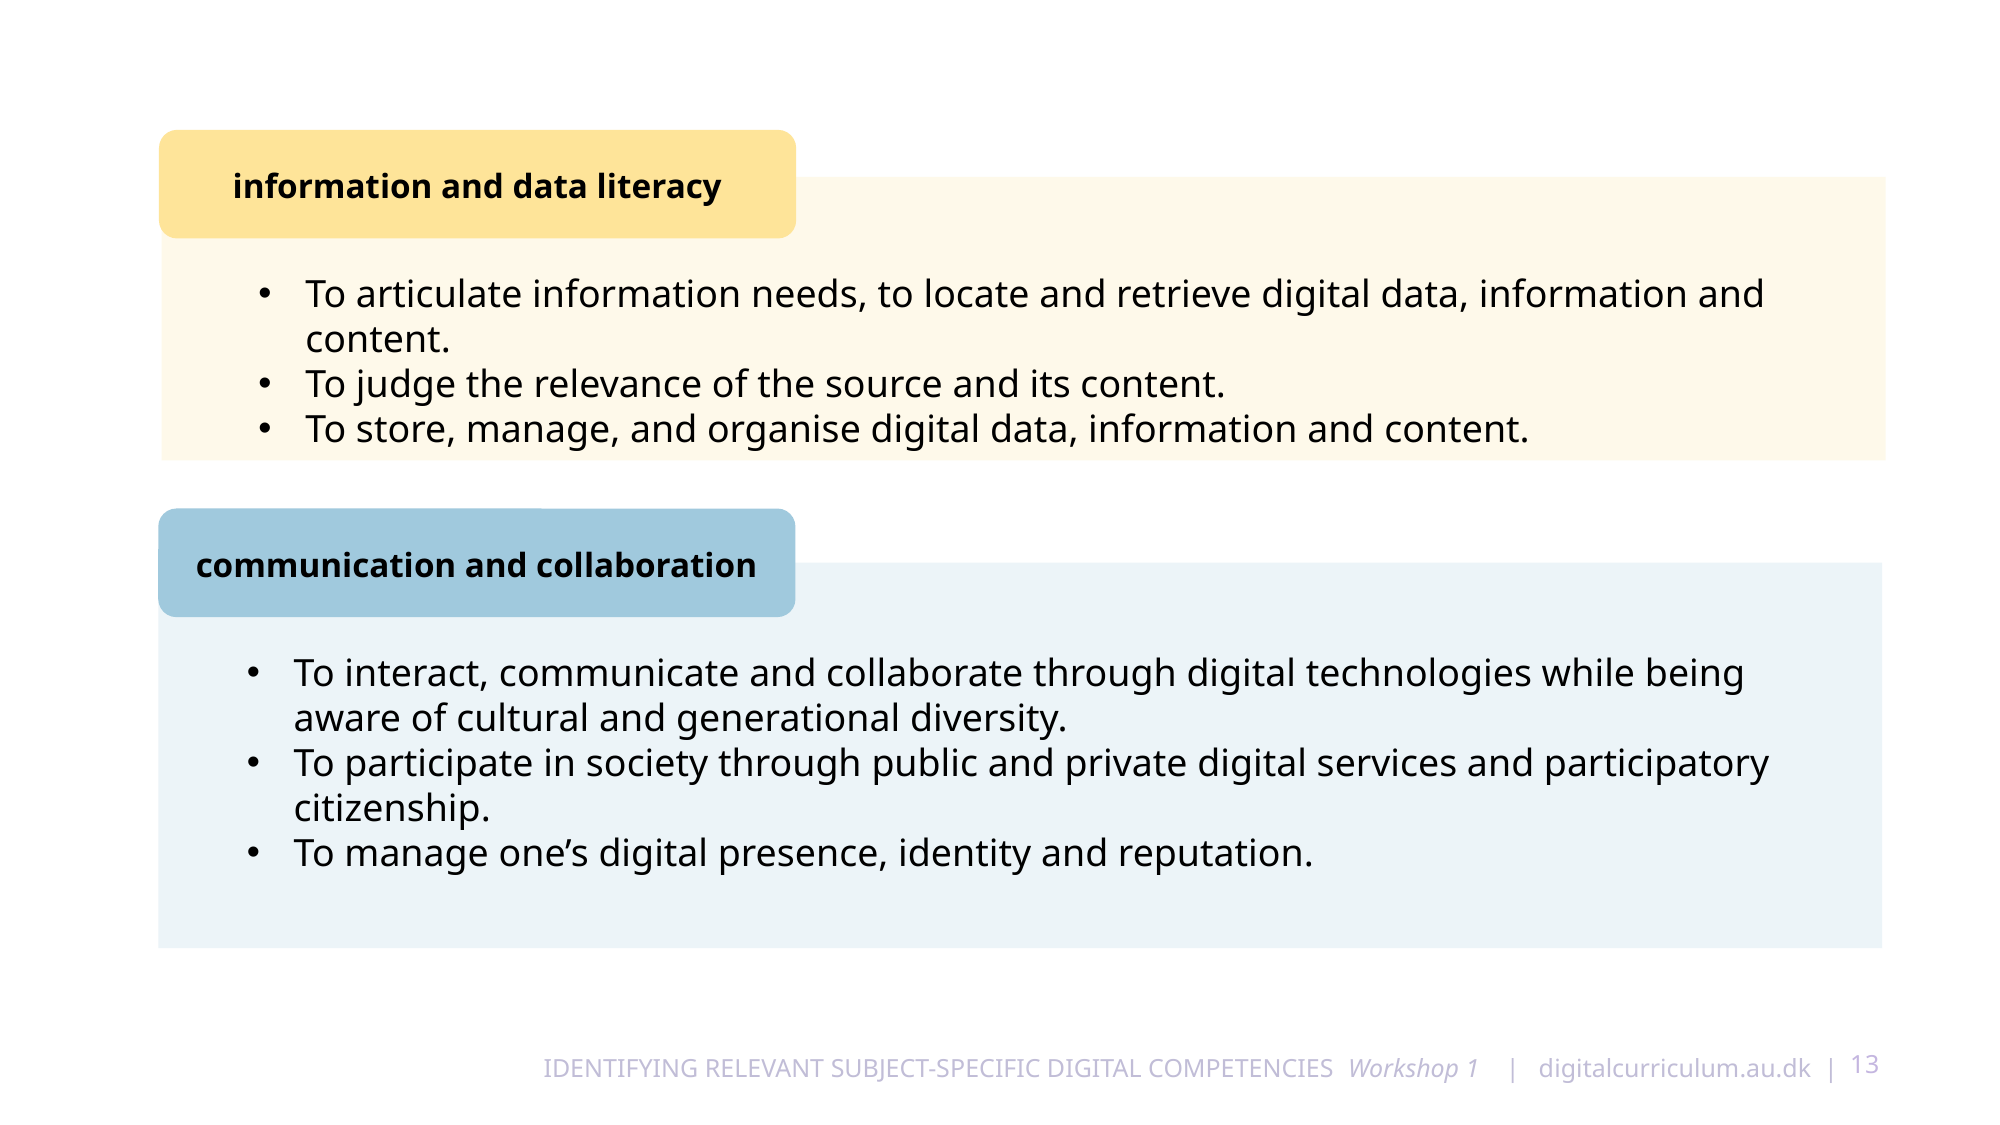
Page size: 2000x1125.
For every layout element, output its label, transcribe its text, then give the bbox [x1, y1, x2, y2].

text_box To articulate information needs, to locate and retrieve digital data, information and content. To judge the relevance of the source and its content. To store, manage, and organise digital data, information and content. [243, 262, 1839, 458]
text_box To interact, communicate and collaborate through digital technologies while being aware of cultural and generational diversity. To participate in society through public and private digital services and participatory citizenship. To manage one’s digital presence, identity and reputation. [232, 641, 1850, 881]
text_box information and data literacy [157, 128, 798, 241]
text_box [157, 561, 1884, 950]
slide_number 13 [1849, 1057, 2000, 1083]
text_box [160, 175, 1887, 462]
text_box communication and collaboration [156, 506, 798, 619]
